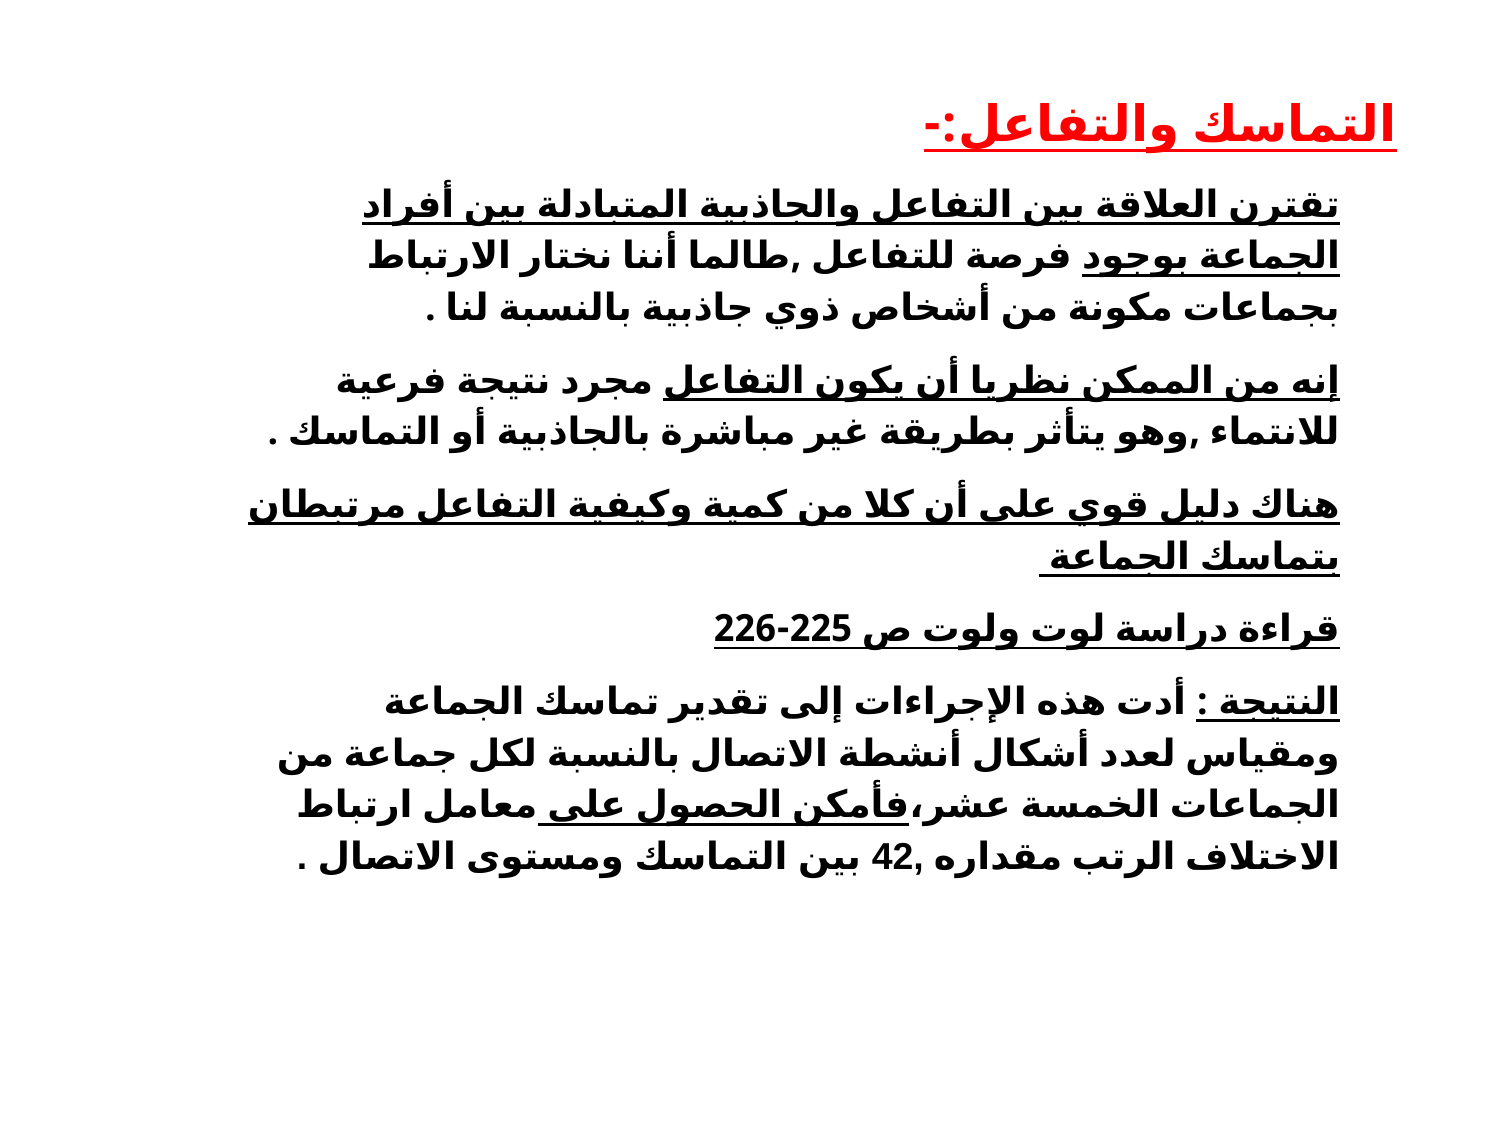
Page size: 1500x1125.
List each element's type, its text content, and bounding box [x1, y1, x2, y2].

text_box التماسك والتفاعل:- تقترن العلاقة بين التفاعل والجاذبية المتبادلة بين أفراد الجماعة بوجود فرصة للتفاعل ,طالما أننا نختار الارتباط بجماعات مكونة من أشخاص ذوي جاذبية بالنسبة لنا . إنه من الممكن نظريا أن يكون التفاعل مجرد نتيجة فرعية للانتماء ,وهو يتأثر بطريقة غير مباشرة بالجاذبية أو التماسك . هناك دليل قوي على أن كلا من كمية وكيفية التفاعل مرتبطان بتماسك الجماعة قراءة دراسة لوت ولوت ص 225-226 النتيجة : أدت هذه الإجراءات إلى تقدير تماسك الجماعة ومقياس لعدد أشكال أنشطة الاتصال بالنسبة لكل جماعة من الجماعات الخمسة عشر،فأمكن الحصول على معامل ارتباط الاختلاف الرتب مقداره ,42 بين التماسك ومستوى الاتصال . [218, 75, 1412, 885]
